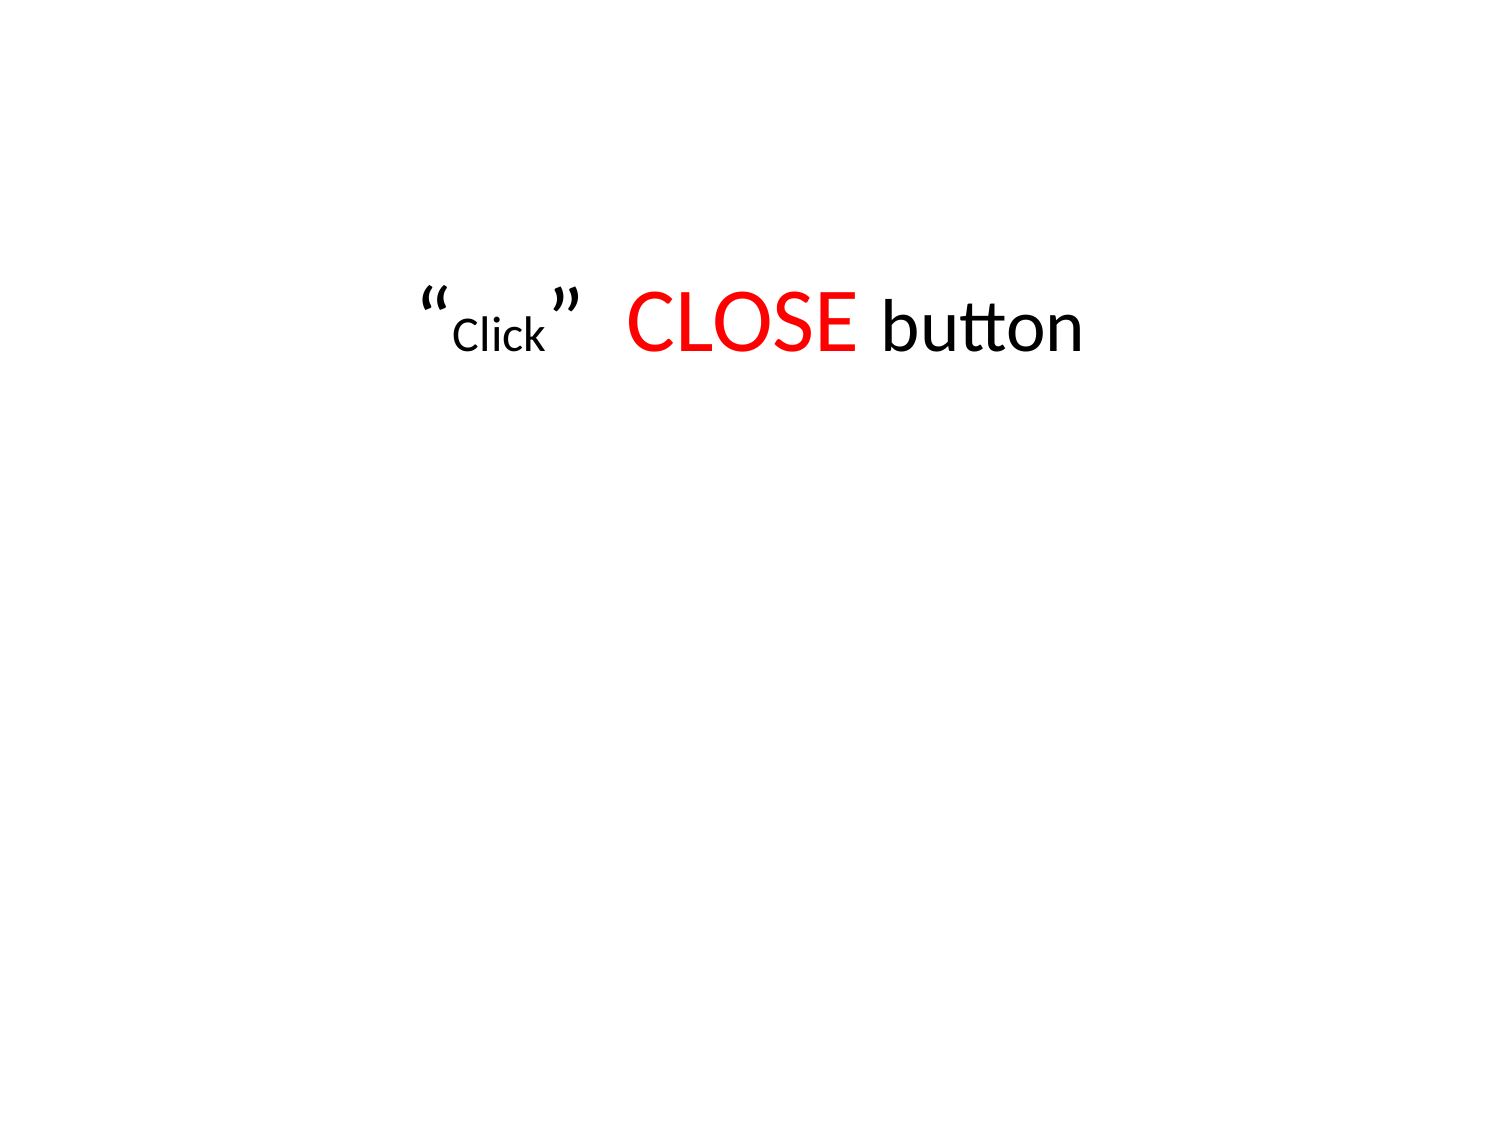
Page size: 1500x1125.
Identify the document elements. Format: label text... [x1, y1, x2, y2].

title “Click” CLOSE button [75, 41, 1425, 588]
